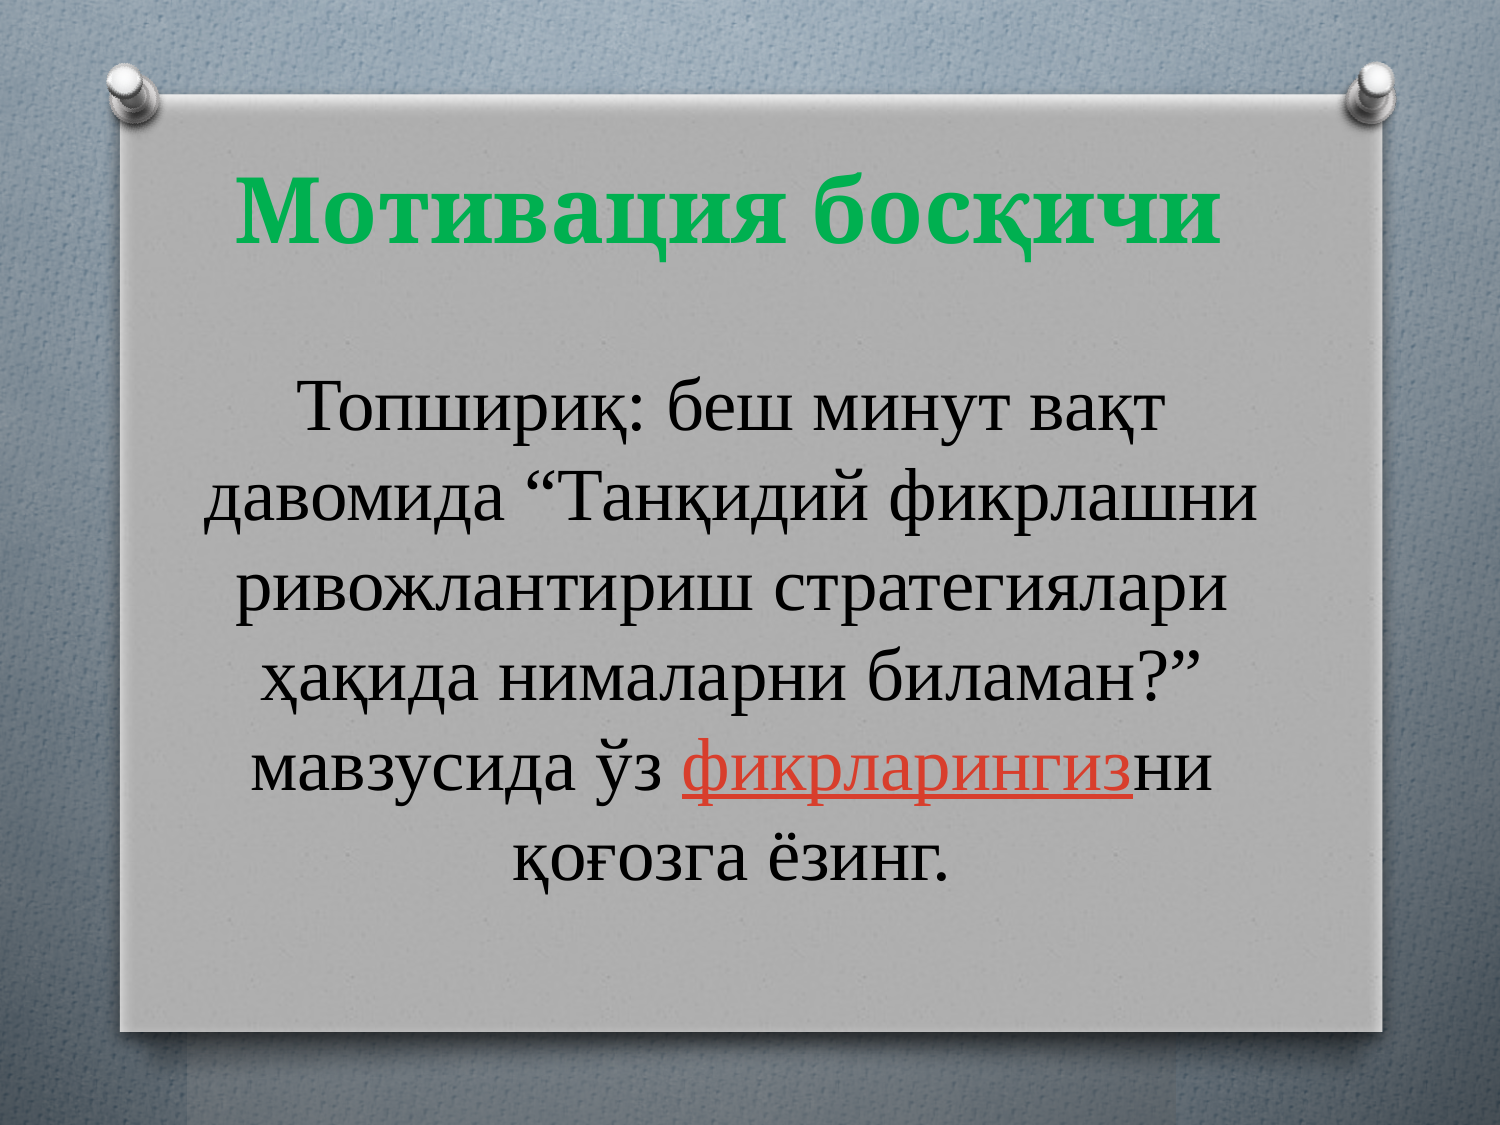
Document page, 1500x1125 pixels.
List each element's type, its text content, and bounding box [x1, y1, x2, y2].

picture [75, 29, 198, 142]
list Топшириқ: беш минут вақт давомида “Танқидий фикрлашни ривожлантириш стратегиялари ҳақида нималарни биламан?” мавзусида ўз фикрларингизни қоғозга ёзинг. [135, 347, 1329, 1000]
title Мотивация босқичи [135, 134, 1323, 279]
picture [1317, 35, 1439, 156]
